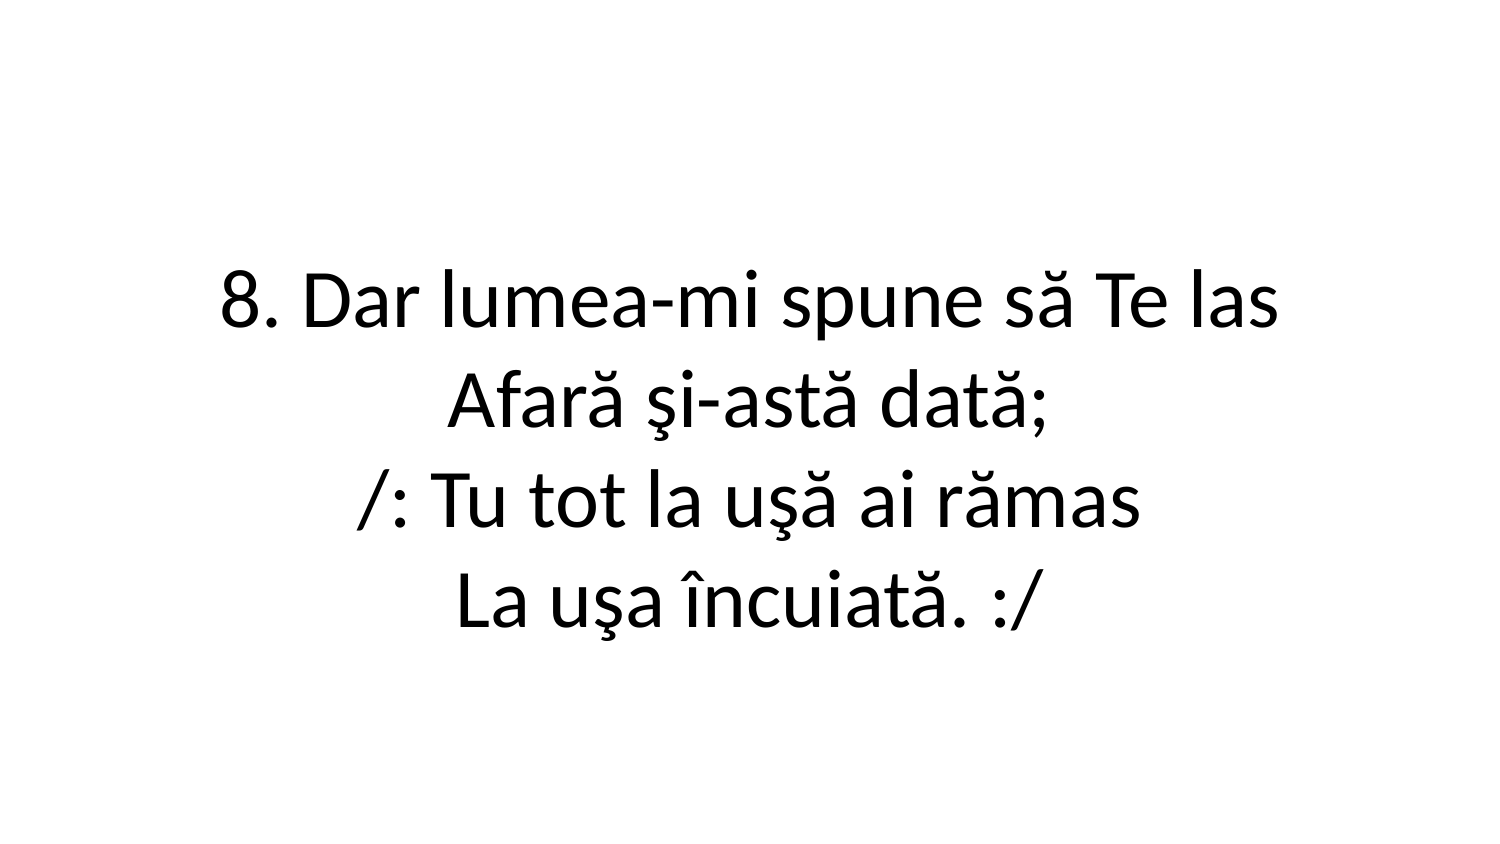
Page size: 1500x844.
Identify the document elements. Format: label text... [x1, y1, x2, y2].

text_box 8. Dar lumea-mi spune să Te las Afară şi-astă dată; /: Tu tot la uşă ai rămas La uşa încuiată. :/ [204, 192, 1296, 652]
